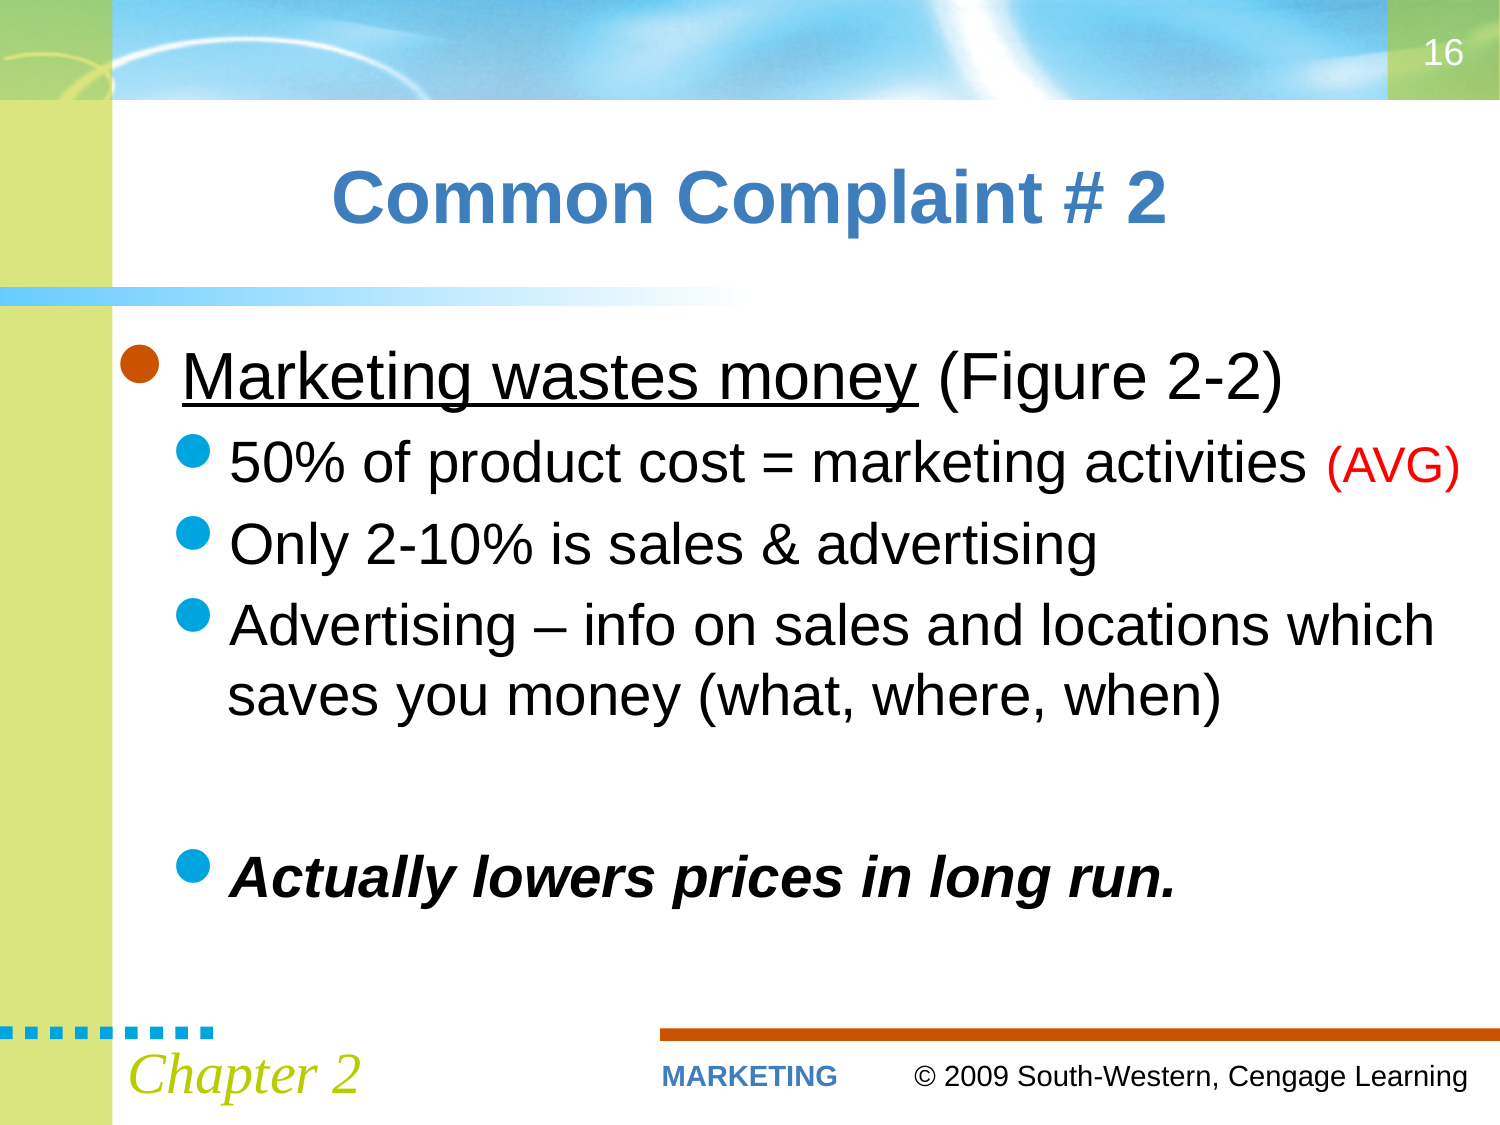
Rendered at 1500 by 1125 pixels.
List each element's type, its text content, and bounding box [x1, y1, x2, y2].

title Common Complaint # 2 [112, 99, 1388, 288]
slide_number 16 [1387, 0, 1500, 101]
list Marketing wastes money (Figure 2-2) 50% of product cost = marketing activities (AVG) Only 2-10% is sales & advertising Advertising – info on sales and locations which saves you money (what, where, when) Actually lowers prices in long run. [99, 324, 1500, 1001]
footer Chapter 2 [112, 1012, 638, 1113]
